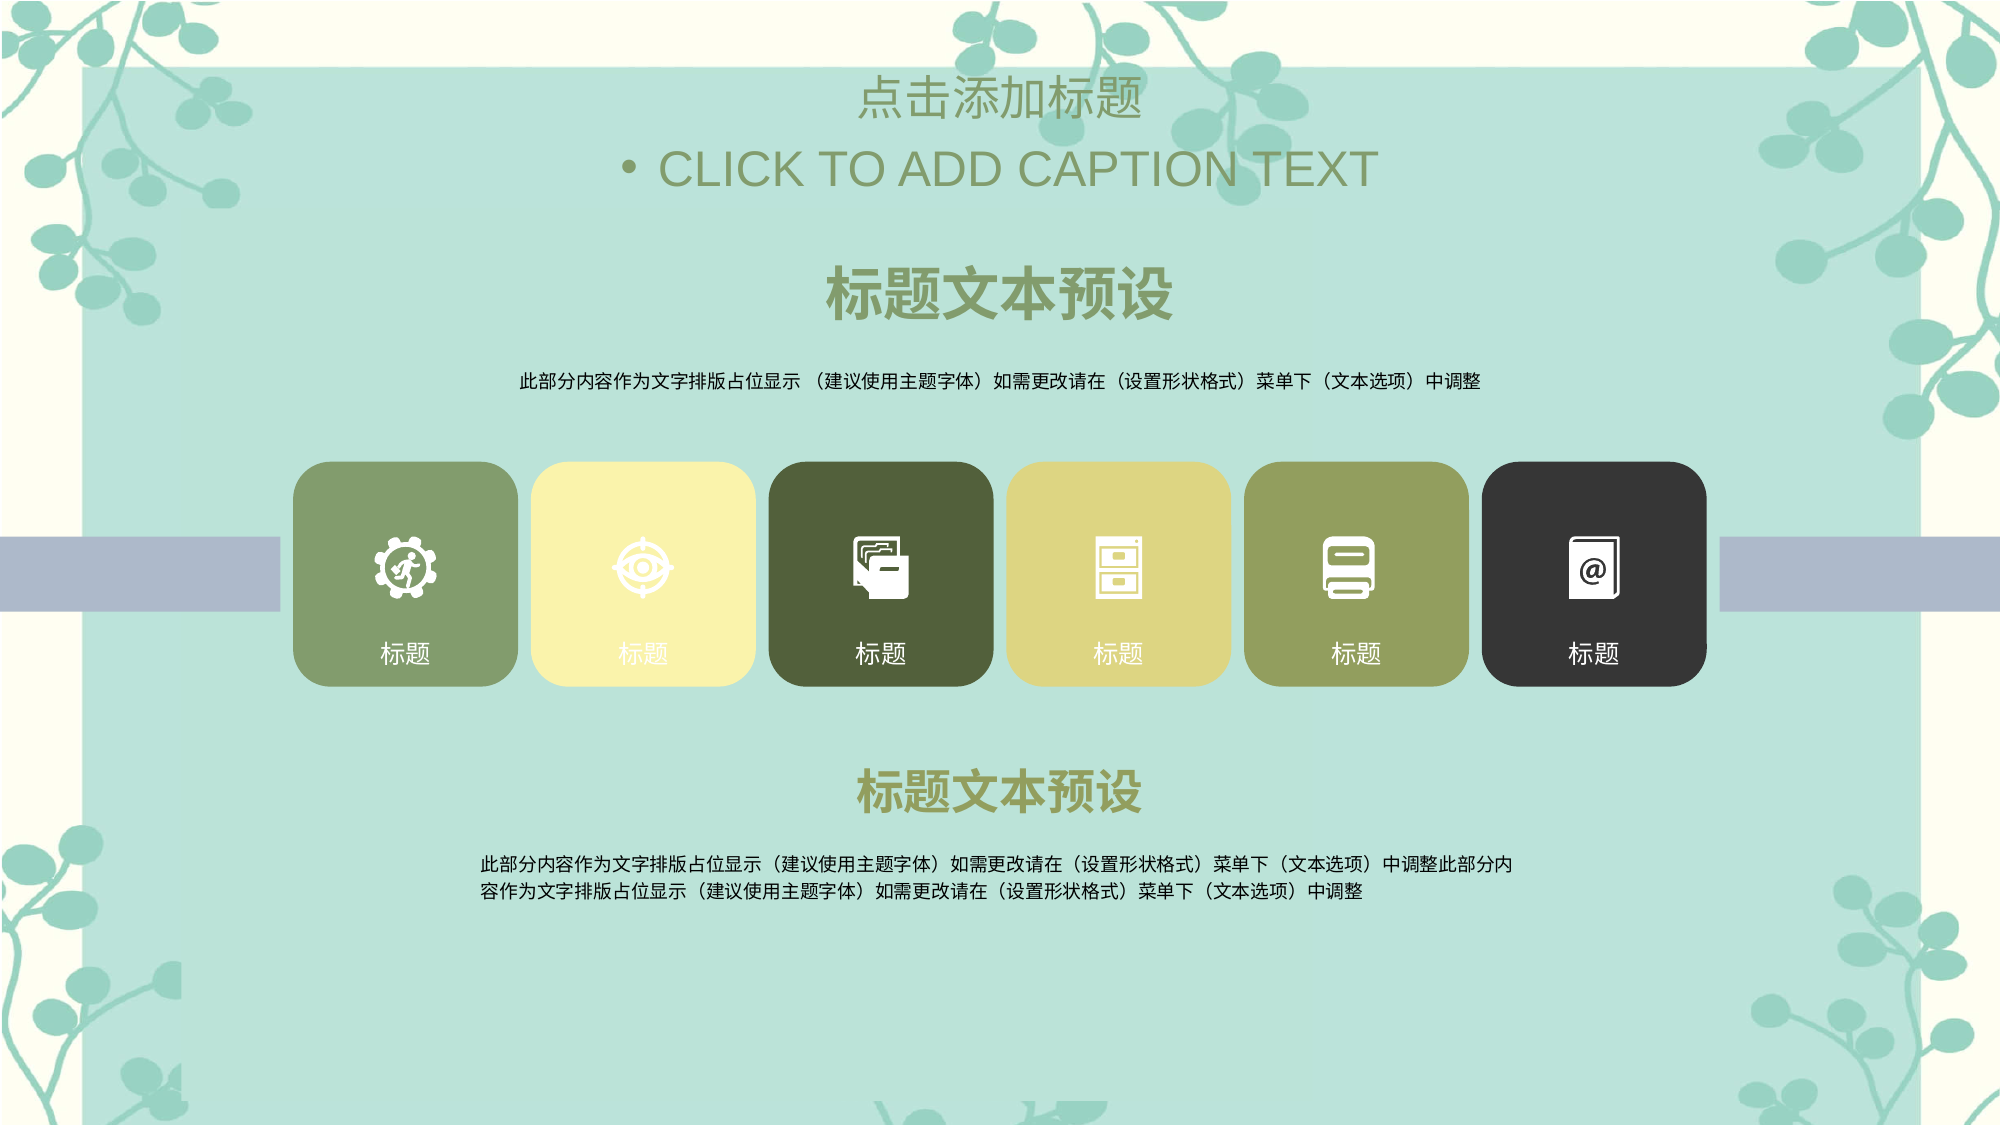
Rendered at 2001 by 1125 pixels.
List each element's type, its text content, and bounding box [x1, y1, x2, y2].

text_box CLICK TO ADD CAPTION TEXT [549, 135, 1450, 180]
text_box [374, 536, 437, 599]
text_box 标题 [1243, 460, 1471, 688]
text_box [1095, 536, 1143, 599]
text_box 标题 [292, 460, 520, 688]
text_box [611, 536, 675, 599]
picture [4, 2, 2000, 1125]
text_box 此部分内容作为文字排版占位显示 （建议使用主题字体）如需更改请在（设置形状格式）菜单下（文本选项）中调整 [480, 345, 1520, 414]
text_box 标题 [1480, 460, 1708, 688]
text_box [853, 536, 909, 599]
text_box 标题 [767, 460, 995, 688]
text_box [480, 761, 1520, 917]
text_box [0, 536, 281, 613]
text_box [1569, 536, 1620, 599]
text_box 点击添加标题 [383, 58, 1617, 136]
text_box 标题 [529, 460, 757, 688]
text_box 标题 [1005, 460, 1233, 688]
text_box [1322, 536, 1375, 599]
text_box [1719, 536, 2000, 613]
text_box 标题文本预设 [480, 239, 1520, 345]
